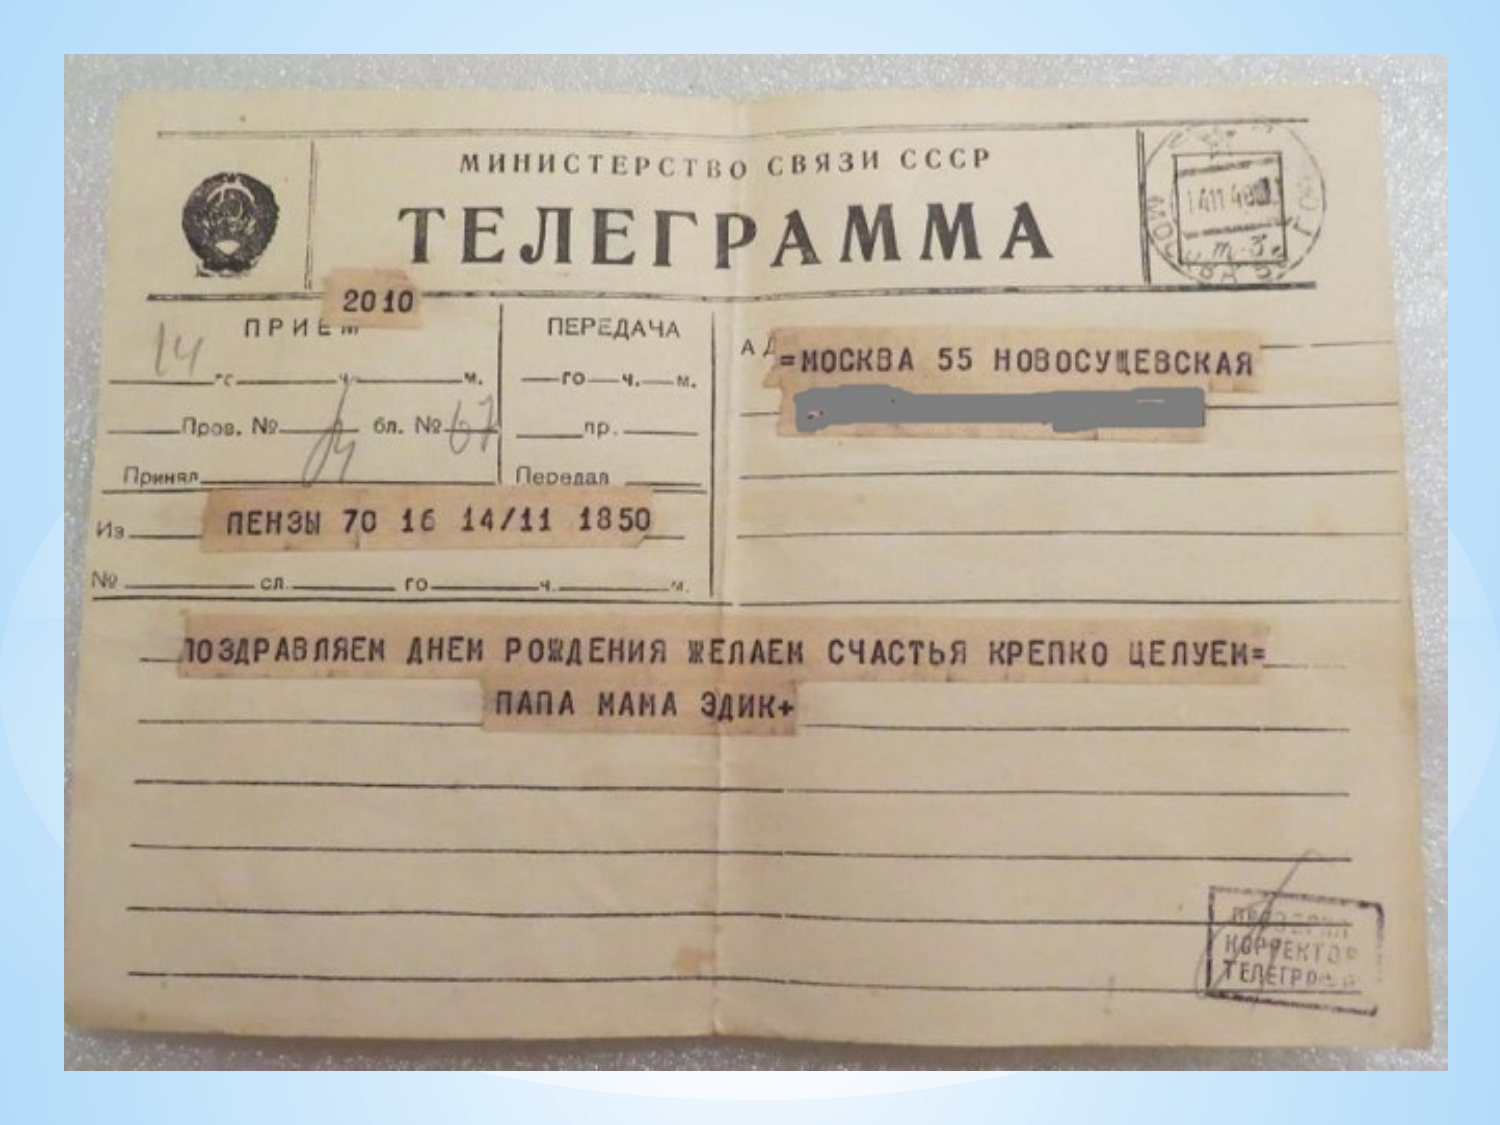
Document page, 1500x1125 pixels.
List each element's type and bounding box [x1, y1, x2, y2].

picture [64, 54, 1448, 1071]
